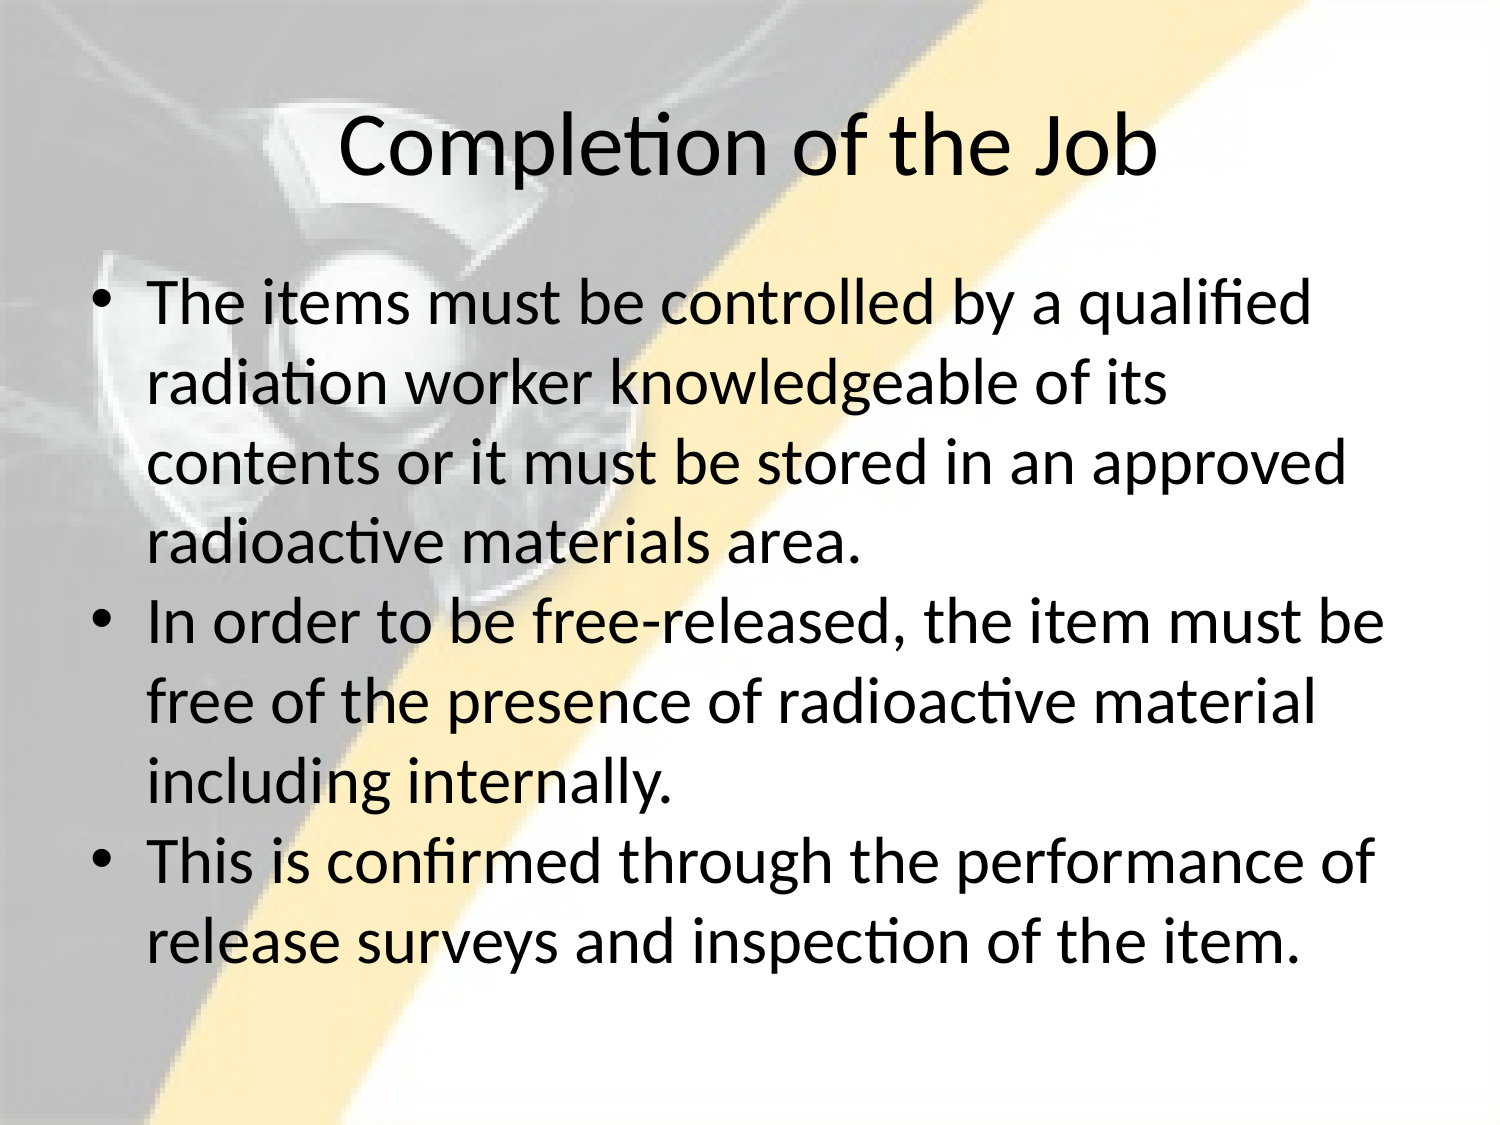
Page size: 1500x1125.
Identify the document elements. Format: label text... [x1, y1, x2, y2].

list The items must be controlled by a qualified radiation worker knowledgeable of its contents or it must be stored in an approved radioactive materials area. In order to be free-released, the item must be free of the presence of radioactive material including internally. This is confirmed through the performance of release surveys and inspection of the item. [75, 249, 1425, 1038]
title Completion of the Job [75, 45, 1425, 233]
